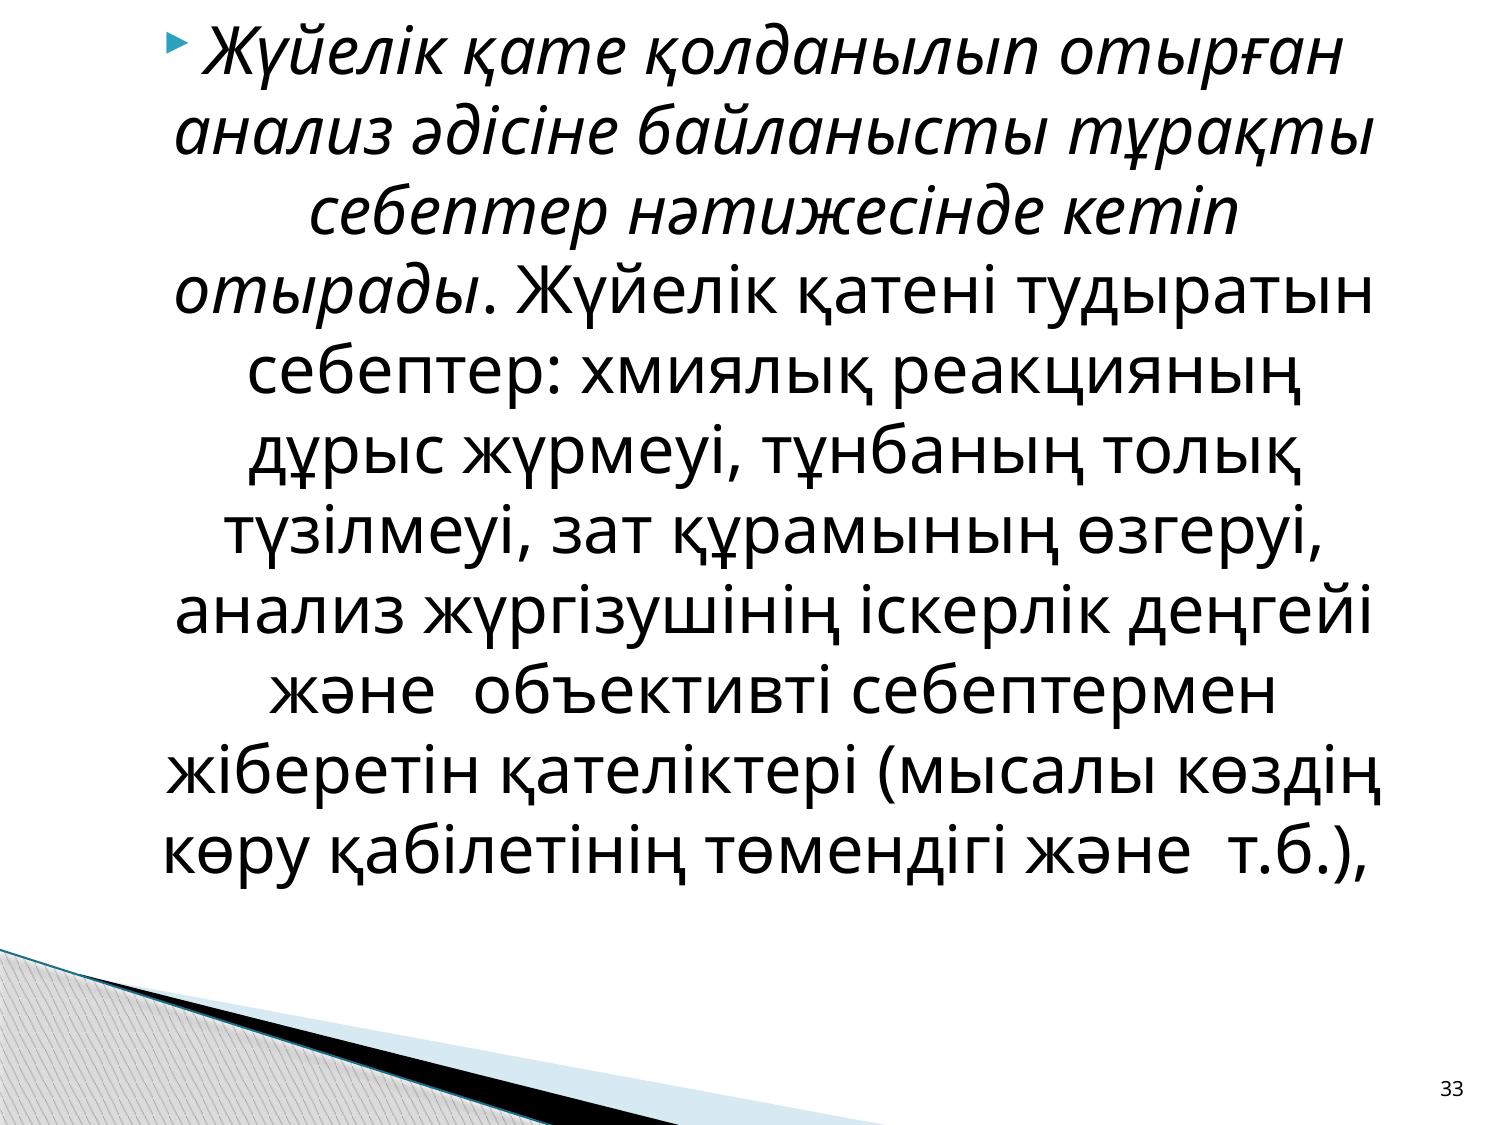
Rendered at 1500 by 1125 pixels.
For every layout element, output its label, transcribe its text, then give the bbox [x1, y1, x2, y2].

list Жүйелік қате қолданылып отырған анализ әдісіне байланысты тұрақты себептер нәтижесінде кетіп отырады. Жүйелік қатені тудыратын себептер: хмиялық реакцияның дұрыс жүрмеуі, тұнбаның толық түзілмеуі, зат құрамының өзгеруі, анализ жүргізушінің іскерлік деңгейі және объективті себептермен жіберетін қателіктері (мысалы көздің көру қабілетінің төмендігі және т.б.), [70, 0, 1421, 962]
slide_number 33 [1418, 1051, 1479, 1112]
